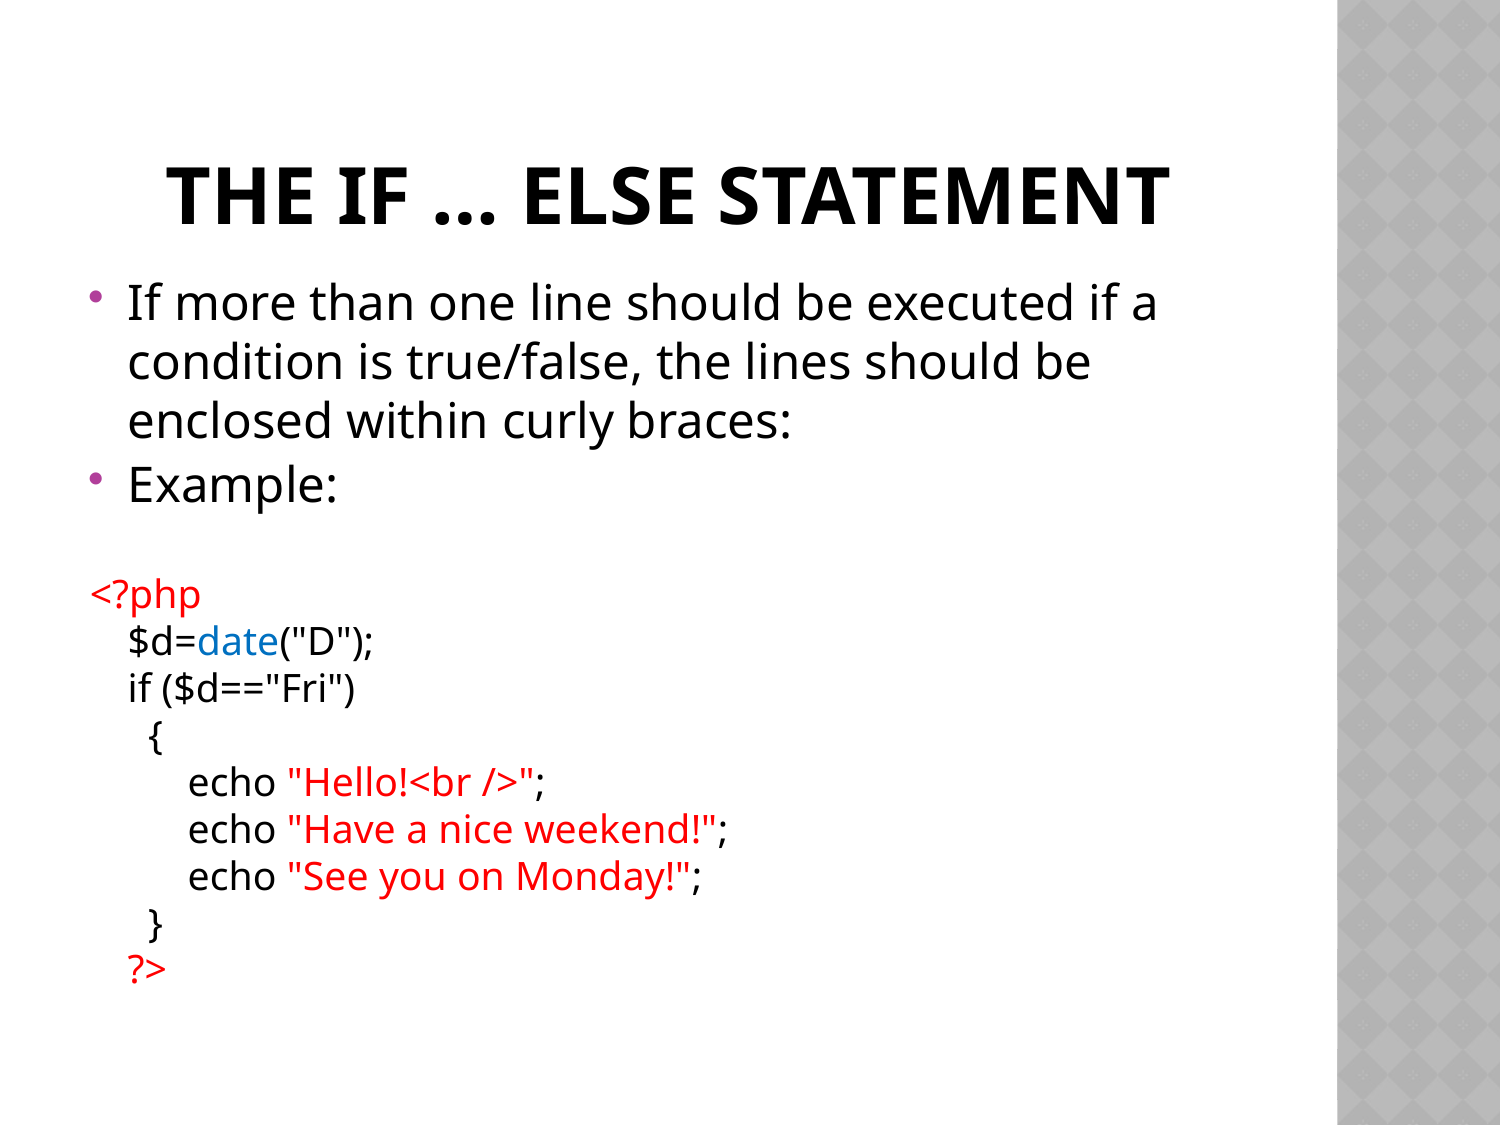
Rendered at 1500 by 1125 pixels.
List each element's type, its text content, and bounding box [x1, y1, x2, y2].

list If more than one line should be executed if a condition is true/false, the lines should be enclosed within curly braces: Example: <?php $d=date("D"); if ($d=="Fri") { echo "Hello!<br />"; echo "Have a nice weekend!"; echo "See you on Monday!"; } ?> [75, 264, 1263, 1059]
title THE if … else statement [75, 52, 1263, 240]
